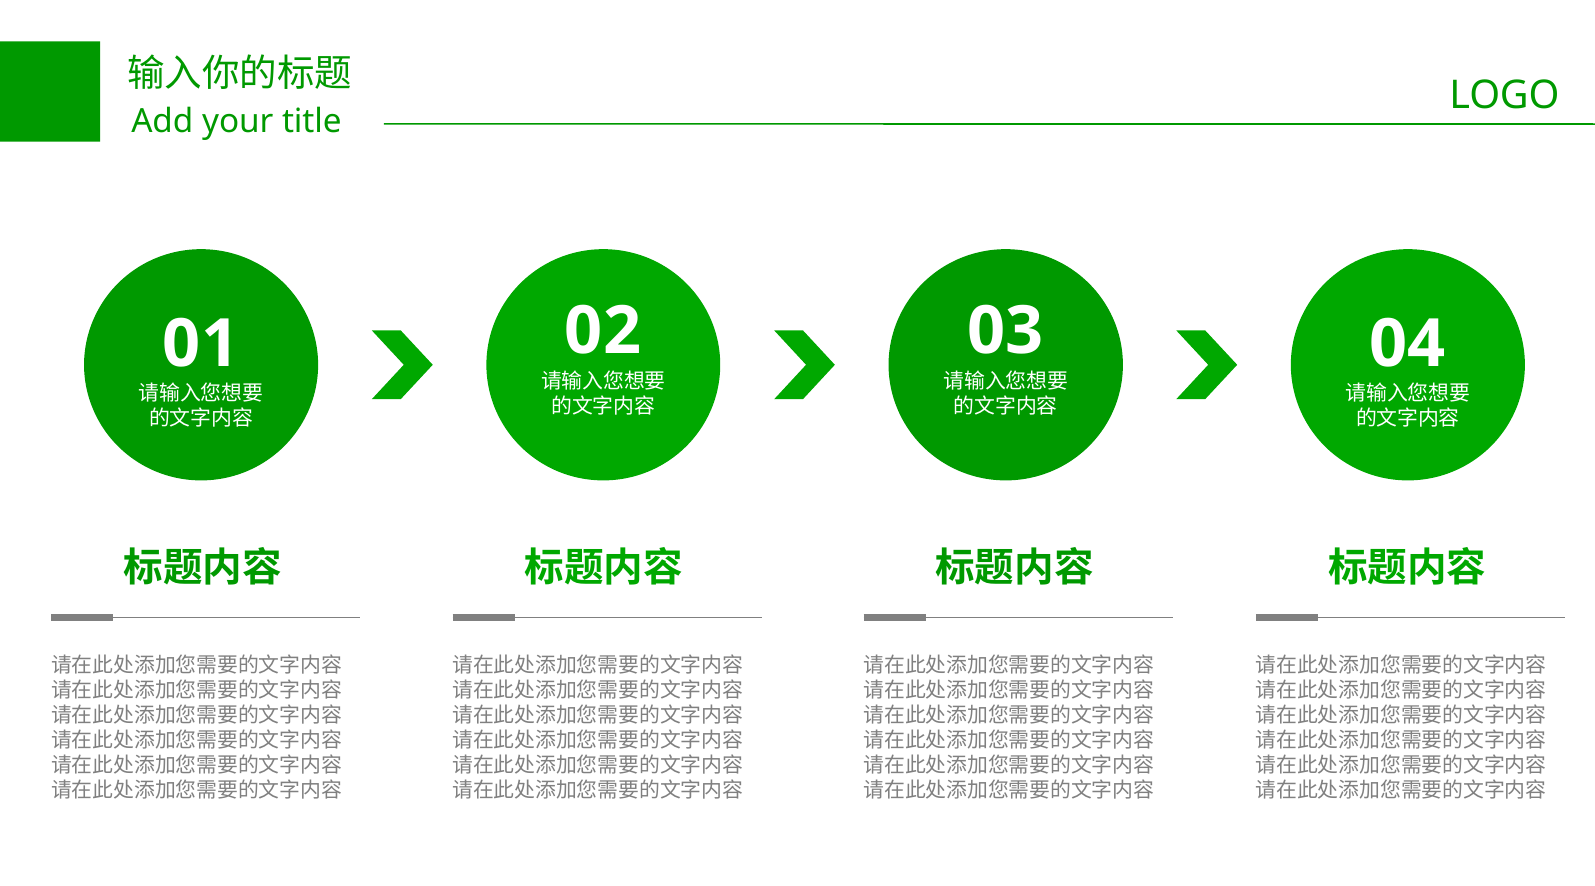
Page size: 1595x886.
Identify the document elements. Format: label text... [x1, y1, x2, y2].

text_box [371, 330, 433, 400]
text_box 01 请输入您想要的文字内容 [84, 249, 319, 481]
text_box 标题内容 [44, 534, 361, 597]
text_box [774, 330, 835, 400]
text_box [1176, 330, 1238, 400]
text_box 请在此处添加您需要的文字内容请在此处添加您需要的文字内容请在此处添加您需要的文字内容请在此处添加您需要的文字内容 请在此处添加您需要的文字内容 请在此处添加您需要的文字内容 [51, 651, 361, 877]
text_box 03 请输入您想要的文字内容 [888, 249, 1123, 481]
text_box 04 请输入您想要的文字内容 [1290, 249, 1525, 481]
text_box 02 请输入您想要的文字内容 [486, 249, 721, 481]
text_box 请在此处添加您需要的文字内容请在此处添加您需要的文字内容请在此处添加您需要的文字内容请在此处添加您需要的文字内容 请在此处添加您需要的文字内容 请在此处添加您需要的文字内容 [452, 651, 762, 827]
text_box 标题内容 [445, 534, 762, 597]
text_box 标题内容 [856, 534, 1173, 597]
text_box 标题内容 [1249, 534, 1566, 597]
text_box 请在此处添加您需要的文字内容请在此处添加您需要的文字内容请在此处添加您需要的文字内容请在此处添加您需要的文字内容 请在此处添加您需要的文字内容 请在此处添加您需要的文字内容 [863, 651, 1173, 827]
text_box 请在此处添加您需要的文字内容请在此处添加您需要的文字内容请在此处添加您需要的文字内容请在此处添加您需要的文字内容 请在此处添加您需要的文字内容 请在此处添加您需要的文字内容 [1255, 651, 1565, 827]
